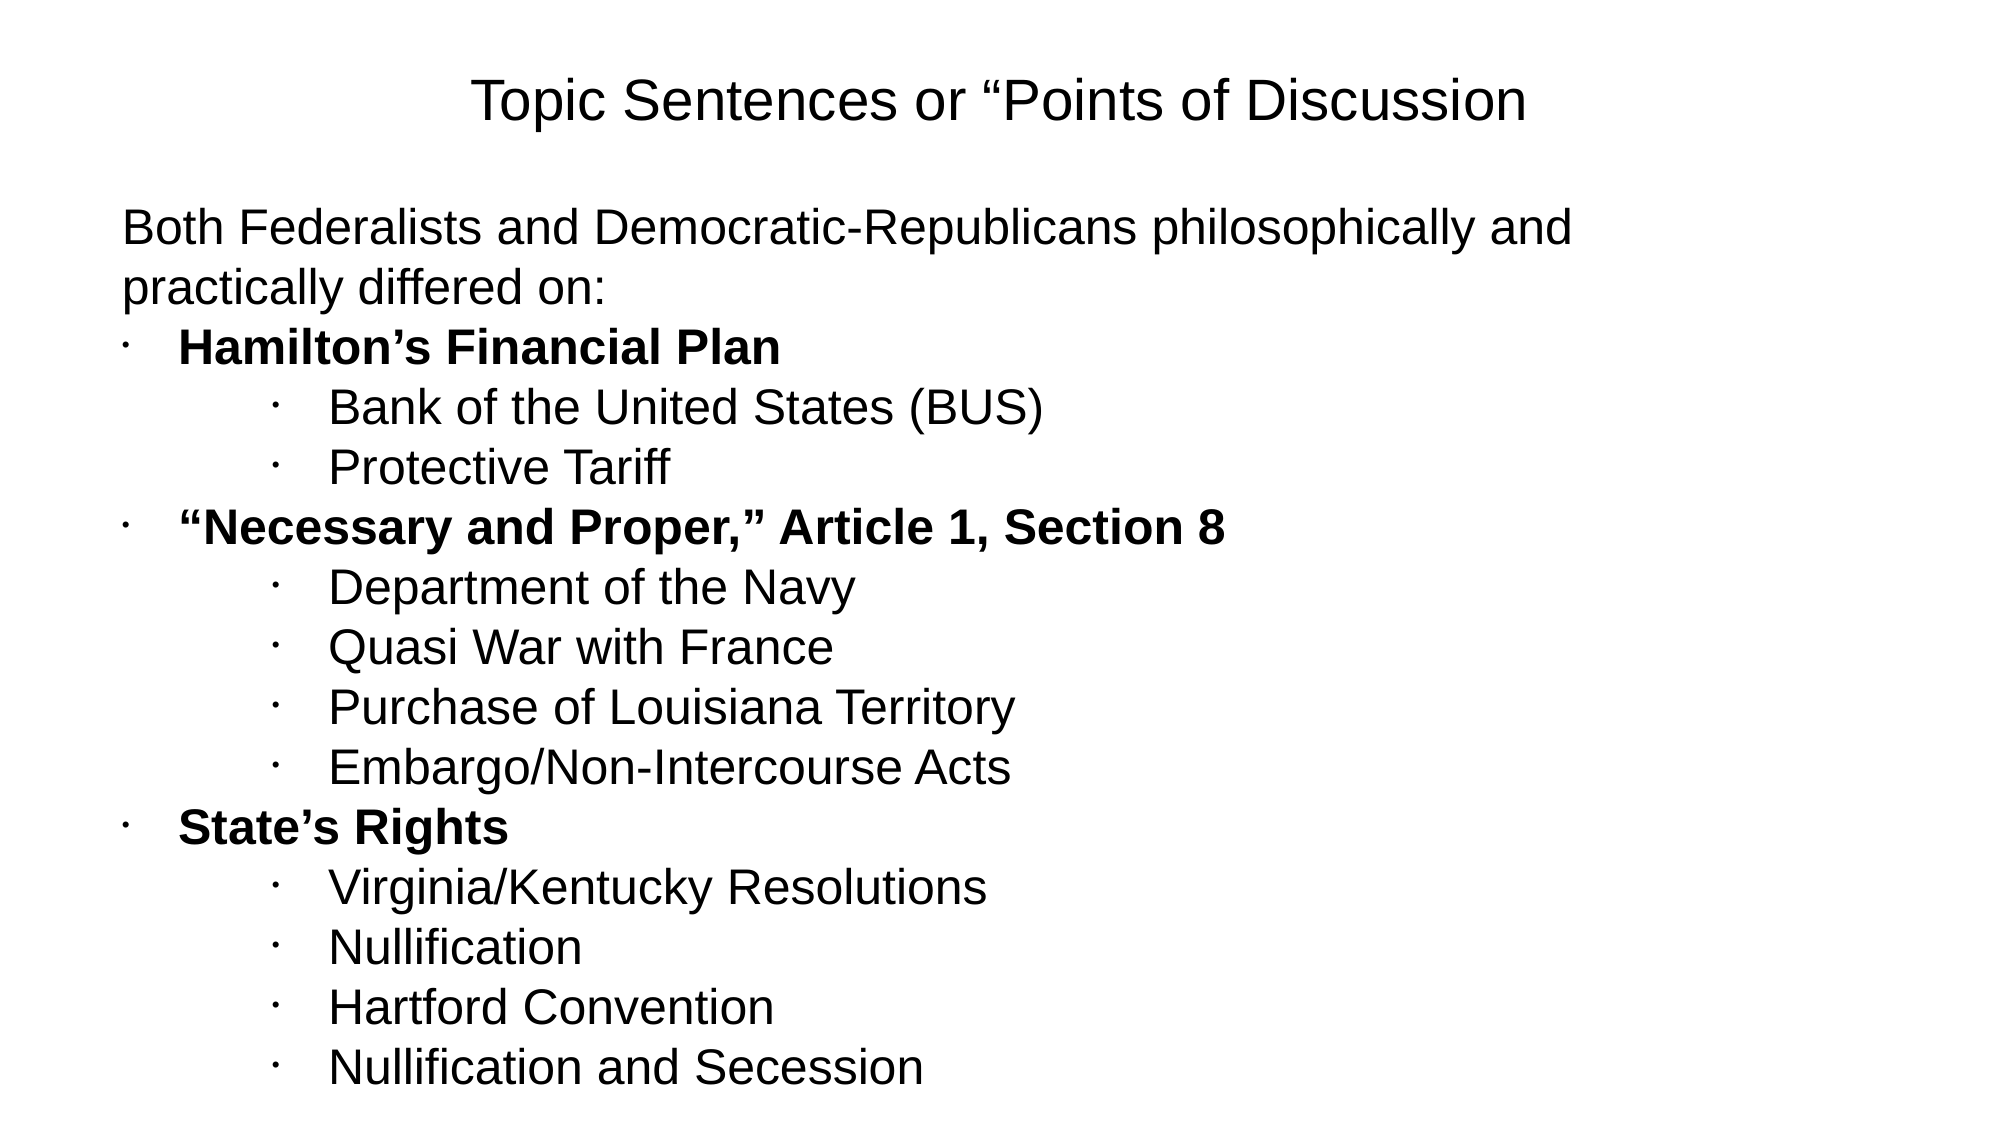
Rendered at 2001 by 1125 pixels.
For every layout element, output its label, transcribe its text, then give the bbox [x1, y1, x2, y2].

text_box Topic Sentences or “Points of Discussion [324, 45, 1675, 150]
text_box Both Federalists and Democratic-Republicans philosophically and practically differed on: Hamilton’s Financial Plan Bank of the United States (BUS) Protective Tariff “Necessary and Proper,” Article 1, Section 8 Department of the Navy Quasi War with France Purchase of Louisiana Territory Embargo/Non-Intercourse Acts State’s Rights Virginia/Kentucky Resolutions Nullification Hartford Convention Nullification and Secession [107, 187, 1713, 1088]
